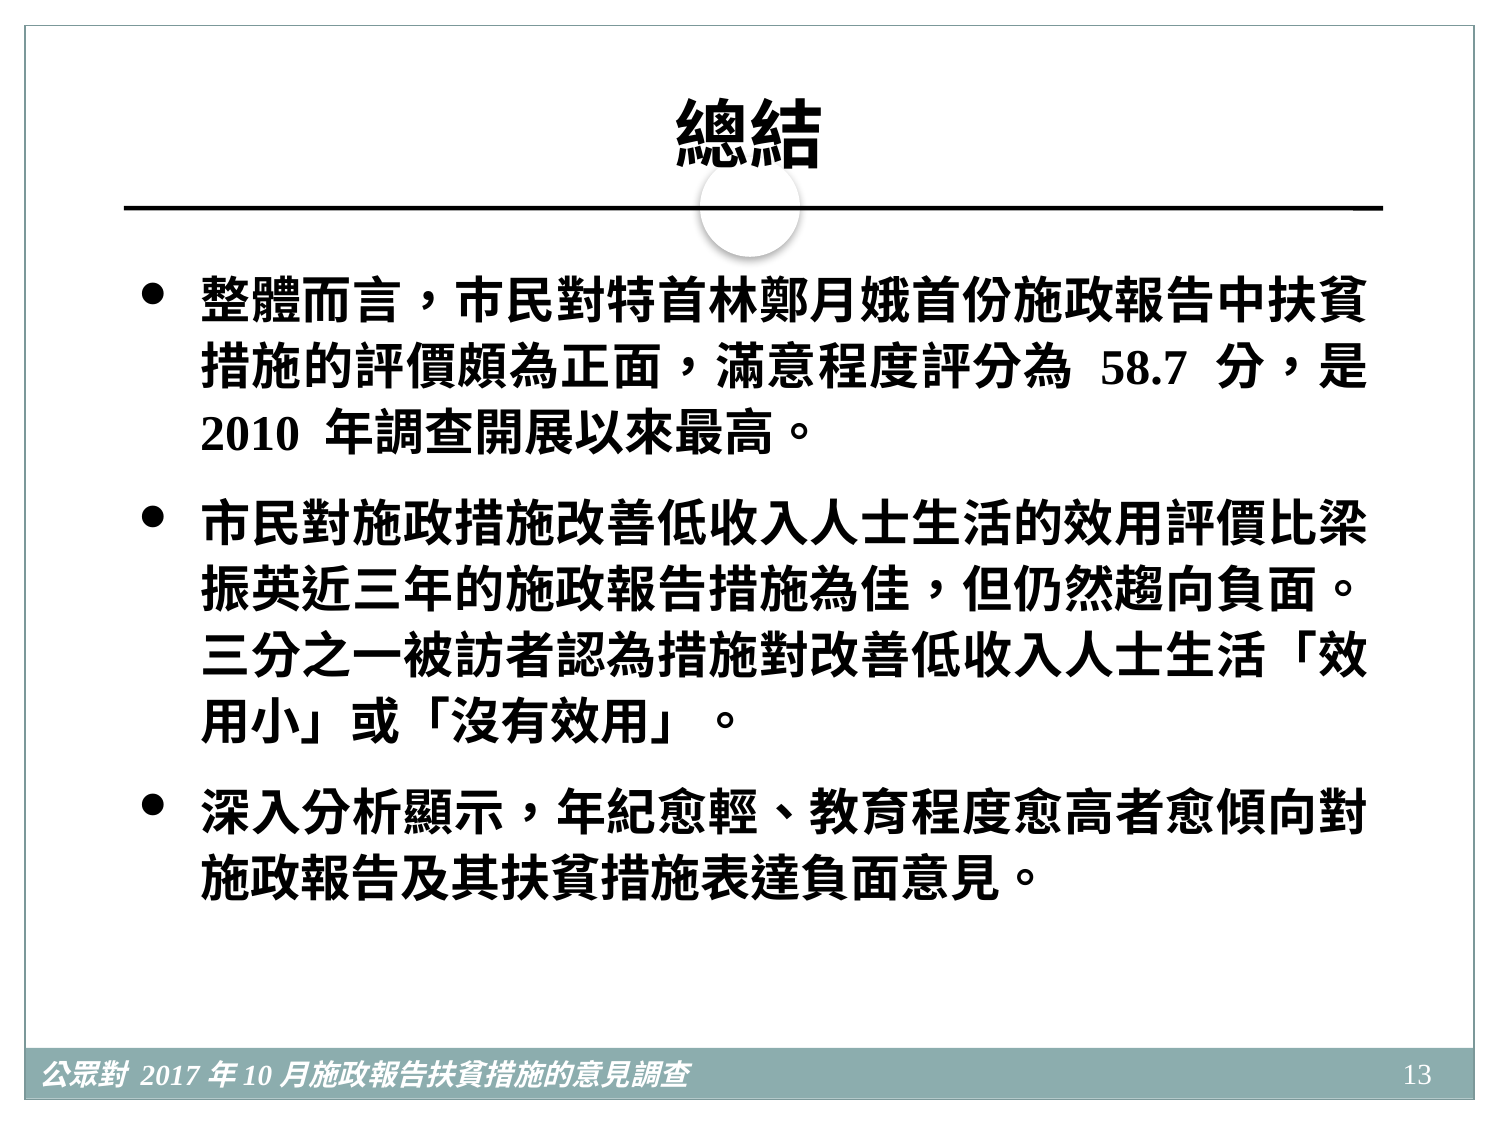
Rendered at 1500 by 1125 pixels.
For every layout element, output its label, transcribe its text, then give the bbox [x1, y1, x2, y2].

title 總結 [49, 83, 1450, 185]
text_box 整體而言，巿民對特首林鄭月娥首份施政報告中扶貧措施的評價頗為正面，滿意程度評分為 58.7 分，是 2010 年調查開展以來最高。 市民對施政措施改善低收入人士生活的效用評價比梁振英近三年的施政報告措施為佳，但仍然趨向負面。三分之一被訪者認為措施對改善低收入人士生活「效用小」或「沒有效用」。 深入分析顯示，年紀愈輕、教育程度愈高者愈傾向對施政報告及其扶貧措施表達負面意見。 [123, 254, 1384, 914]
